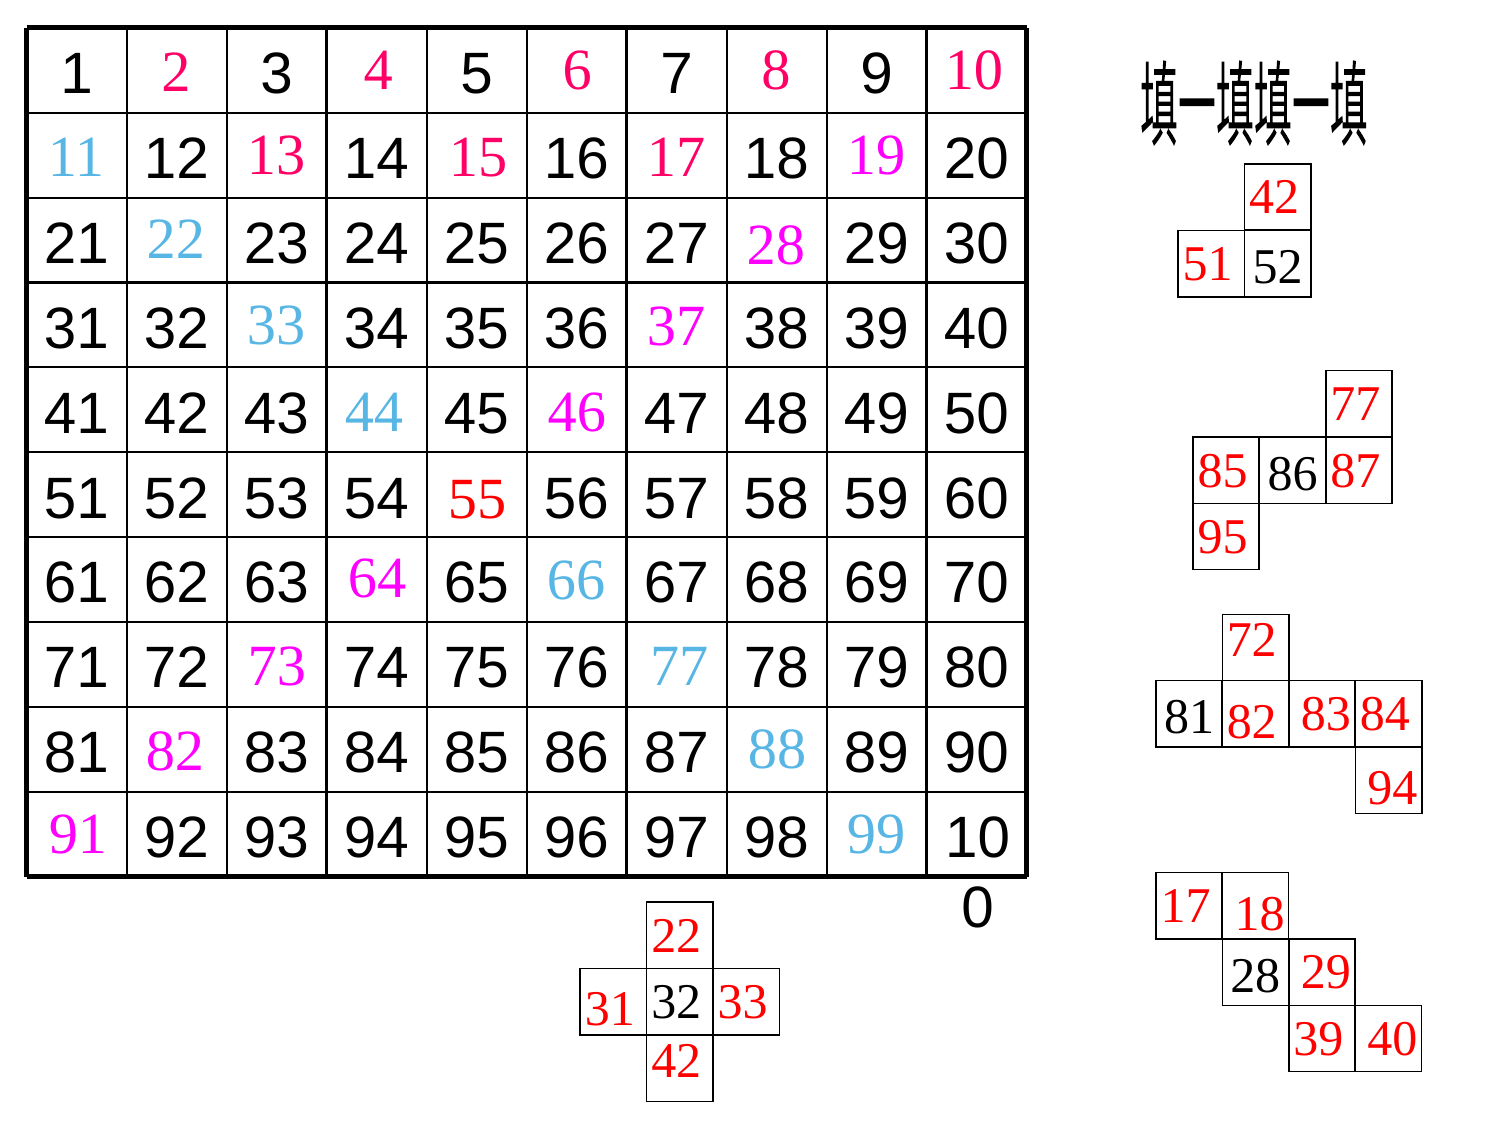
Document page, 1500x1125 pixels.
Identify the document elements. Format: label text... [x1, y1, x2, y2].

text_box 77 [1303, 363, 1407, 429]
text_box 33 [690, 961, 795, 1036]
text_box 82 [1200, 680, 1304, 756]
text_box 81 [1156, 680, 1200, 747]
text_box 94 [1340, 747, 1444, 822]
text_box [1222, 675, 1274, 680]
text_box 31 [558, 968, 662, 1044]
text_box 42 [1222, 156, 1326, 232]
text_box 87 [1303, 429, 1407, 505]
text_box 95 [1170, 496, 1275, 571]
text_box 28 [1222, 948, 1274, 1006]
text_box 51 [1156, 222, 1260, 298]
text_box 29 [1274, 931, 1378, 998]
text_box 22 [624, 894, 728, 970]
text_box 85 [1170, 429, 1275, 496]
text_box 18 [1207, 872, 1312, 948]
text_box 83 [1274, 673, 1333, 748]
text_box [646, 1095, 713, 1102]
text_box 32 [662, 970, 690, 1020]
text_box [26, 23, 1041, 877]
text_box 72 [1200, 599, 1304, 675]
text_box 52 [1260, 232, 1311, 297]
text_box 39 [1266, 998, 1340, 1073]
text_box 42 [624, 1020, 728, 1095]
text_box 84 [1333, 673, 1437, 748]
text_box 40 [1340, 998, 1444, 1073]
text_box 86 [1275, 436, 1303, 504]
text_box 17 [1133, 865, 1238, 940]
